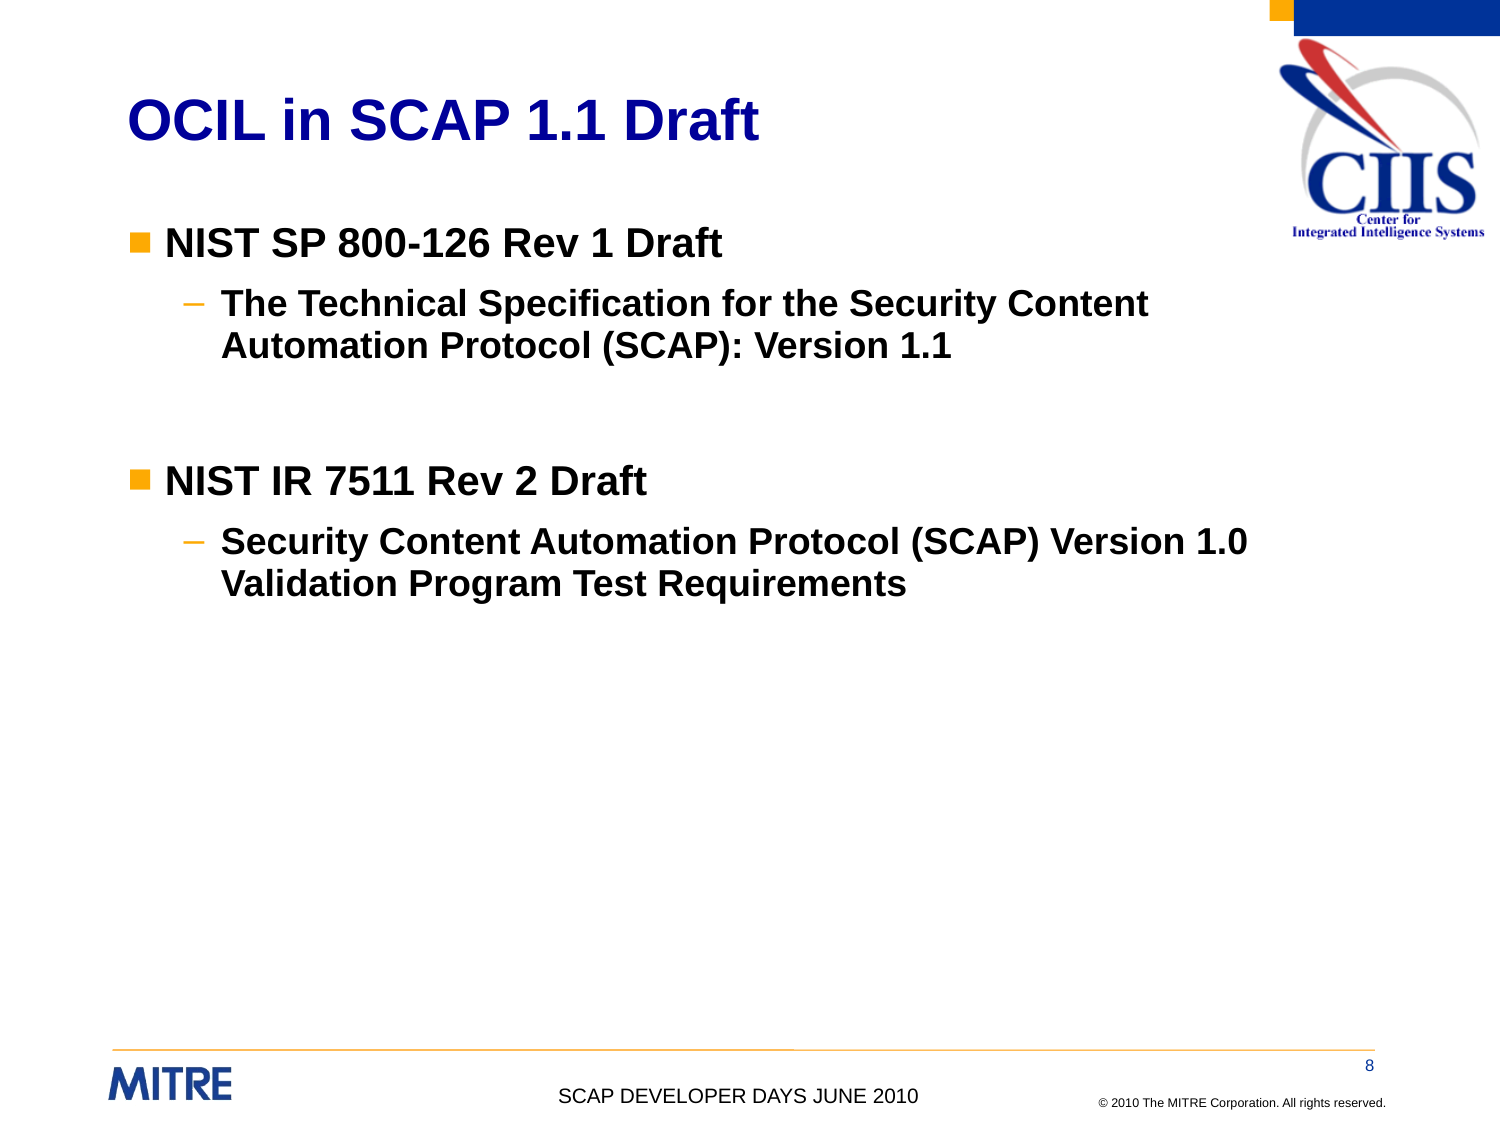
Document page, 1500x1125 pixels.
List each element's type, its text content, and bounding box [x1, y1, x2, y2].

slide_number 8 [1301, 1049, 1390, 1076]
title OCIL in SCAP 1.1 Draft [112, 45, 1375, 200]
list NIST SP 800-126 Rev 1 Draft The Technical Specification for the Security Content Automation Protocol (SCAP): Version 1.1 NIST IR 7511 Rev 2 Draft Security Content Automation Protocol (SCAP) Version 1.0 Validation Program Test Requirements [112, 212, 1376, 913]
picture [1275, 37, 1500, 241]
picture [103, 1064, 236, 1106]
